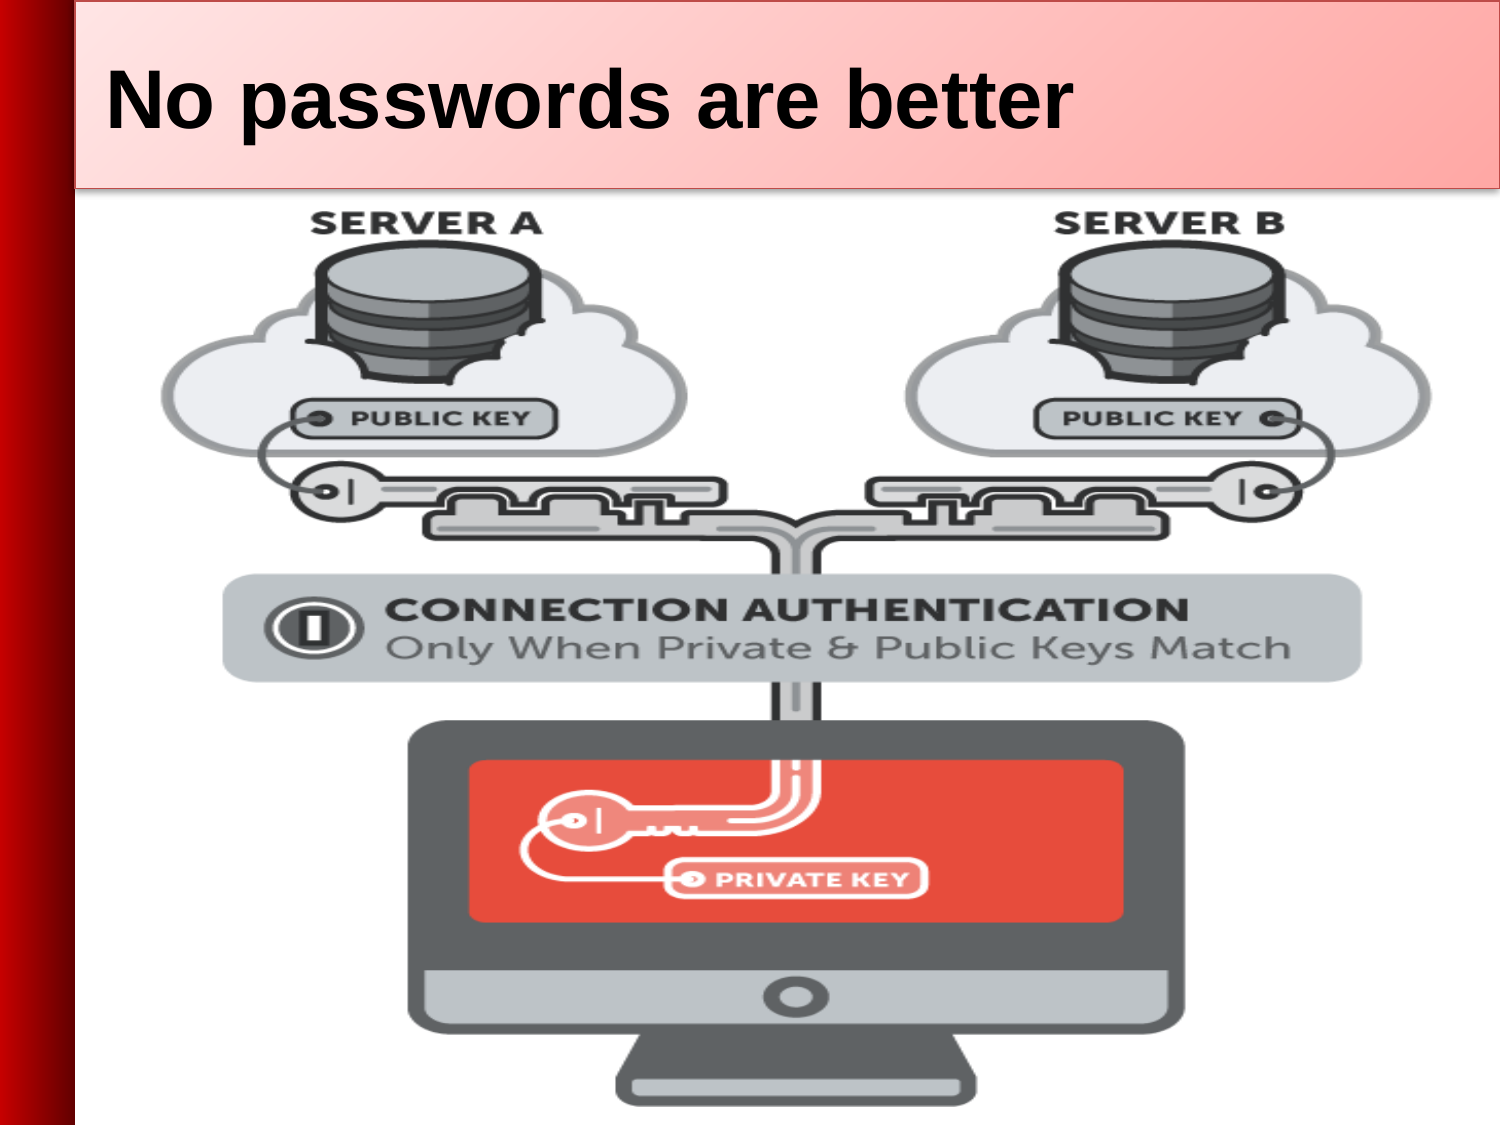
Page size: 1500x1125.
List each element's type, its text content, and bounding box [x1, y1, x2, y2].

picture [145, 210, 1445, 1107]
title No passwords are better [74, 0, 1500, 189]
